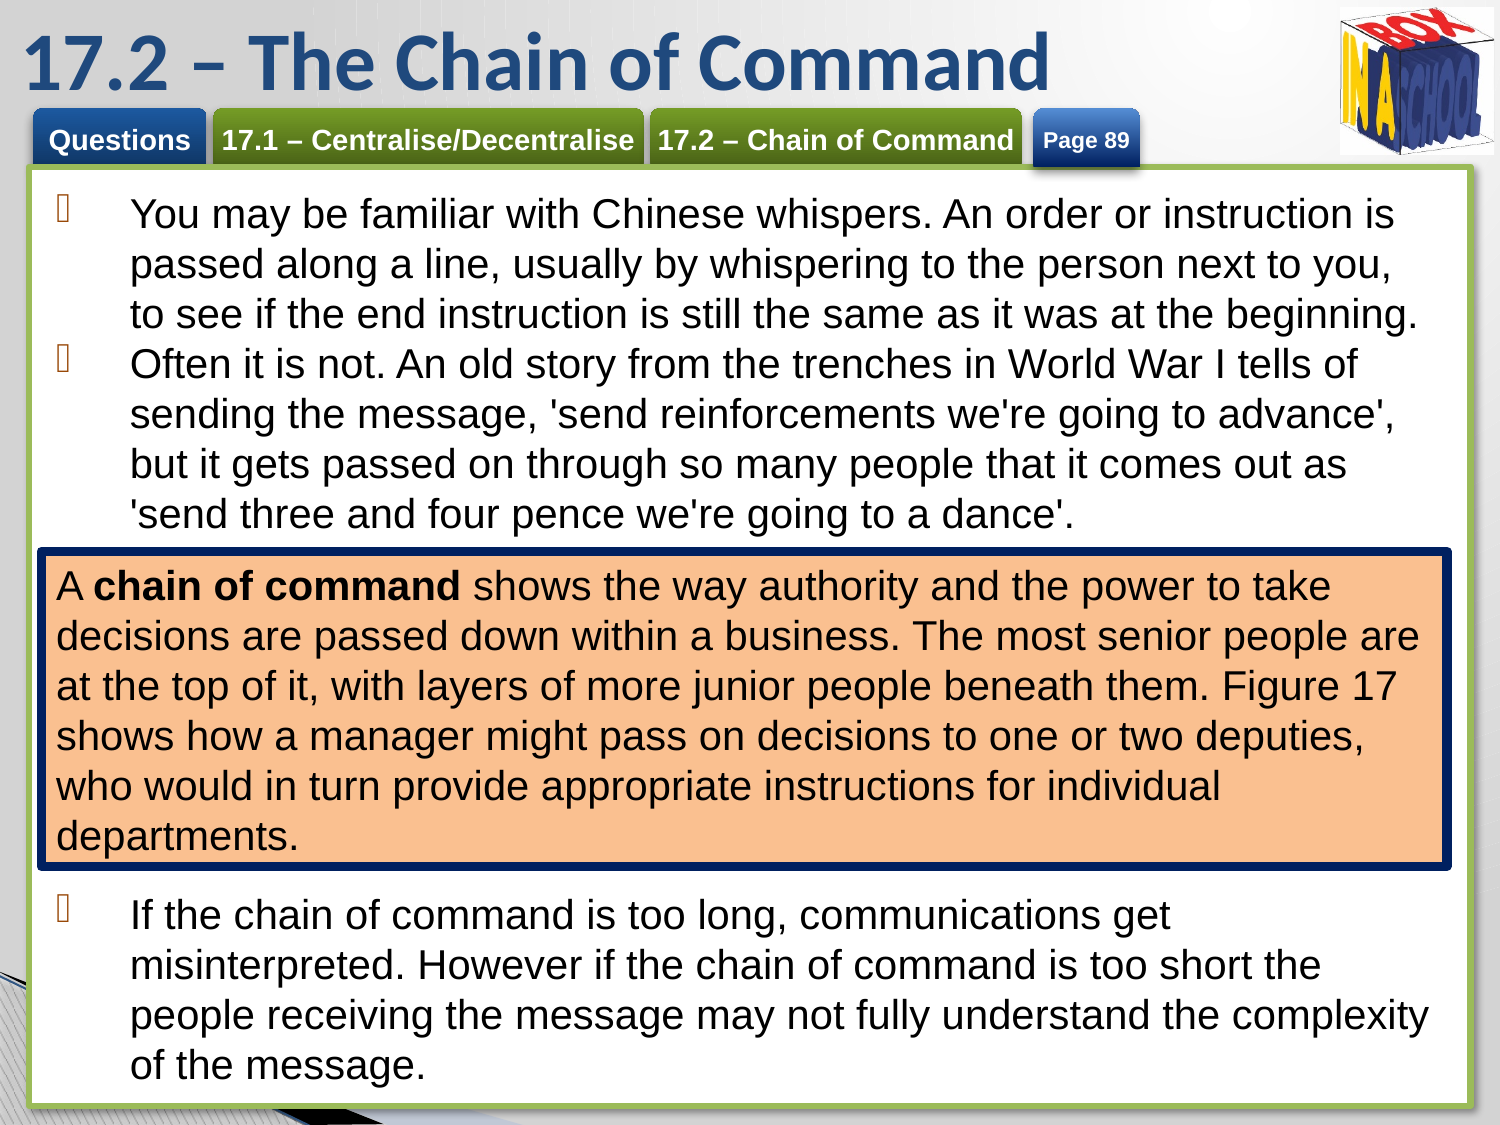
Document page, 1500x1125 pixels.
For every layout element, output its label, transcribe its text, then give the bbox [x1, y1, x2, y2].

text_box You may be familiar with Chinese whispers. An order or instruction is passed along a line, usually by whispering to the person next to you, to see if the end instruction is still the same as it was at the beginning. Often it is not. An old story from the trenches in World War I tells of sending the message, 'send reinforcements we're going to advance', but it gets passed on through so many people that it comes out as 'send three and four pence we're going to a dance'. If the chain of command is too long, communications get misinterpreted. However if the chain of command is too short the people receiving the message may not fully understand the complexity of the message. [41, 179, 1447, 551]
picture [281, 1114, 303, 1125]
picture [1340, 7, 1495, 155]
text_box A chain of command shows the way authority and the power to take decisions are passed down within a business. The most senior people are at the top of it, with layers of more junior people beneath them. Figure 17 shows how a manager might pass on decisions to one or two deputies, who would in turn provide appropriate instructions for individual departments. [41, 551, 1447, 867]
text_box Page 89 [1033, 108, 1140, 168]
title 17.2 – The Chain of Command [5, 11, 1270, 102]
text_box You may be familiar with Chinese whispers. An order or instruction is passed along a line, usually by whispering to the person next to you, to see if the end instruction is still the same as it was at the beginning. Often it is not. An old story from the trenches in World War I tells of sending the message, 'send reinforcements we're going to advance', but it gets passed on through so many people that it comes out as 'send three and four pence we're going to a dance'. If the chain of command is too long, communications get misinterpreted. However if the chain of command is too short the people receiving the message may not fully understand the complexity of the message. [41, 867, 1447, 1095]
